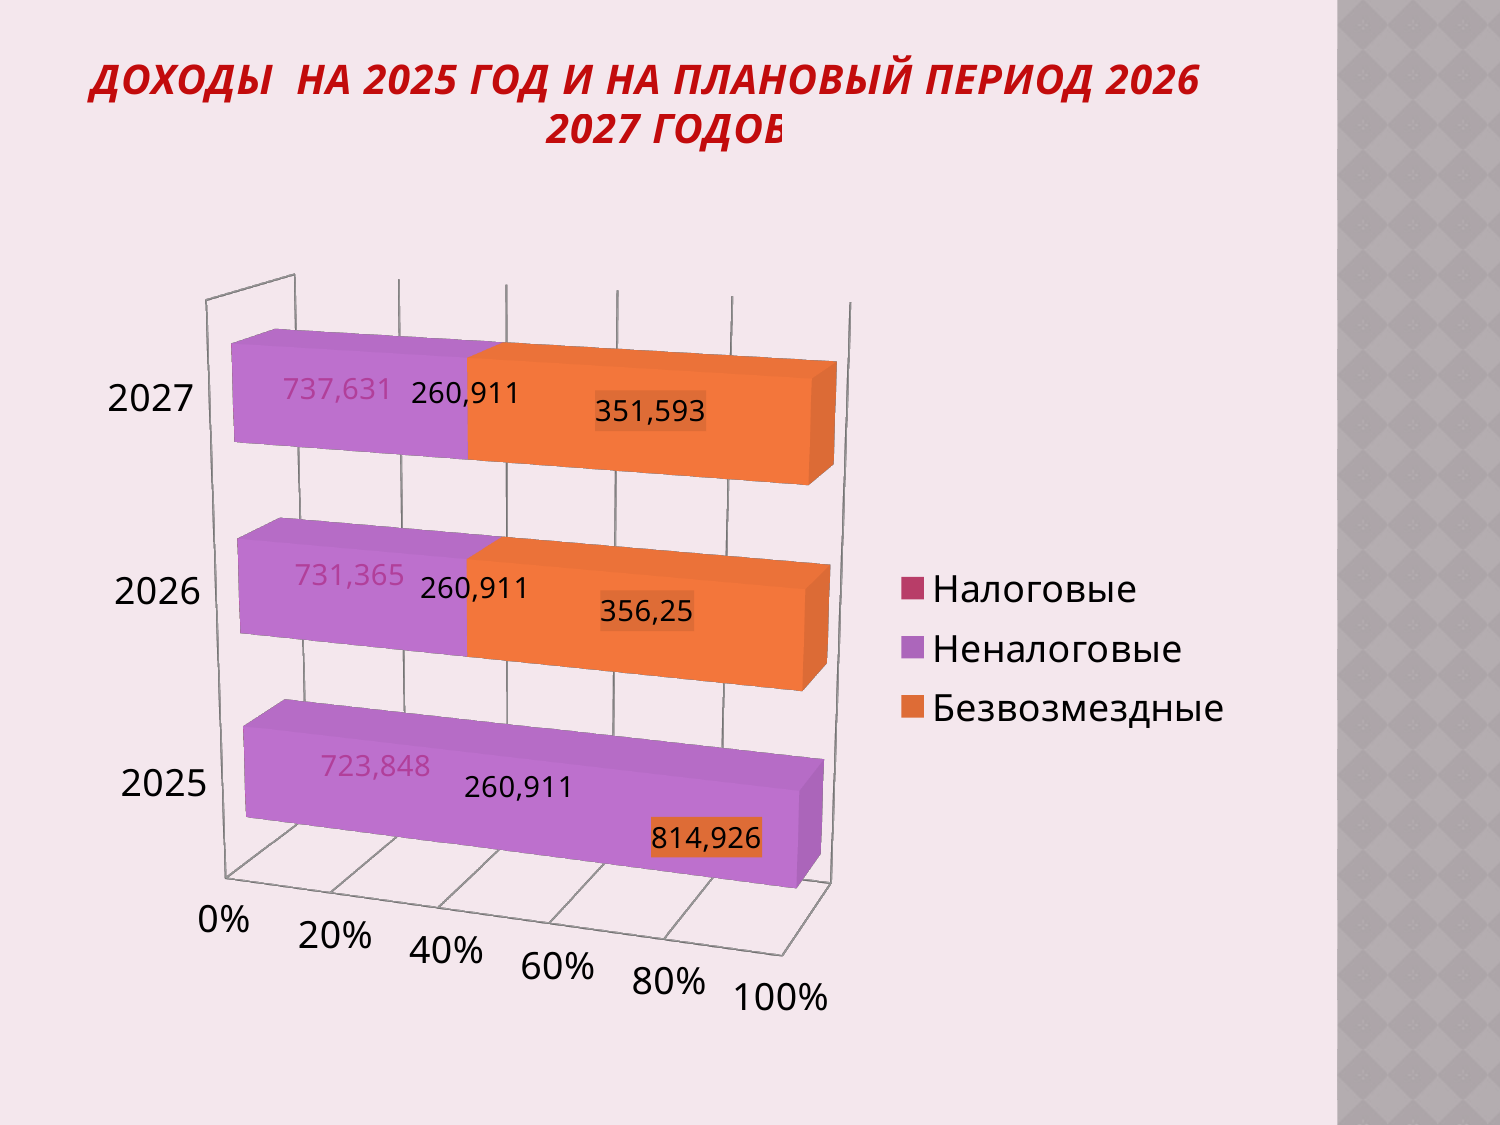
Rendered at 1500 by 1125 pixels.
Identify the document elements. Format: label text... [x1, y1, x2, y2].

title Доходы на 2025 год и на плановый период 2026 и 2027 годов [75, 52, 1263, 240]
chart [69, 257, 1252, 1038]
